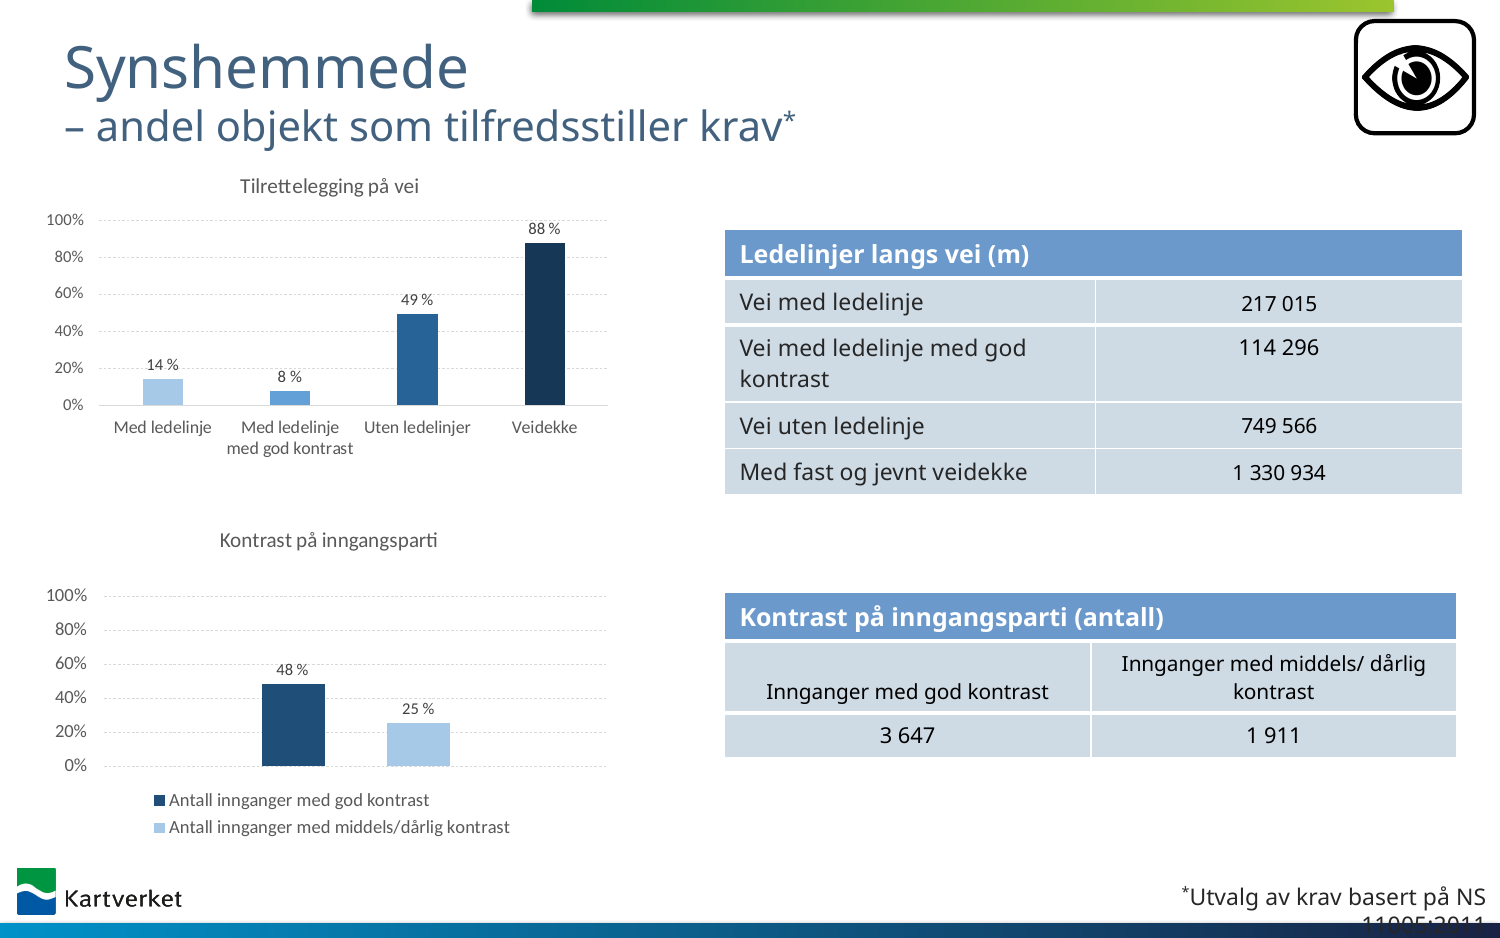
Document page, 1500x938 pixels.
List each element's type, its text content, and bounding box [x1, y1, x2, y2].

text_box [1355, 20, 1475, 134]
table_cell Med fast og jevnt veidekke [725, 449, 1095, 494]
table_cell 1 911 [1092, 715, 1456, 757]
table_cell 749 566 [1096, 403, 1462, 448]
table_cell Innganger med god kontrast [725, 643, 1090, 711]
table_cell 3 647 [725, 715, 1090, 757]
table_cell Vei med ledelinje med god kontrast [725, 327, 1095, 401]
text_box Synshemmede – andel objekt som tilfredsstiller krav* [49, 24, 1431, 158]
picture [41, 166, 618, 492]
table_header Kontrast på inngangsparti (antall) [725, 593, 1456, 639]
text_box *Utvalg av krav basert på NS 11005:2011 [1068, 873, 1500, 938]
table_header Ledelinjer langs vei (m) [725, 230, 1462, 276]
table_cell Vei uten ledelinje [725, 403, 1095, 448]
table_cell 114 296 [1096, 327, 1462, 401]
table_cell Innganger med middels/ dårlig kontrast [1092, 643, 1456, 711]
table_cell Vei med ledelinje [725, 280, 1095, 323]
picture [41, 520, 617, 846]
table_cell 1 330 934 [1096, 449, 1462, 494]
table_cell 217 015 [1096, 280, 1462, 323]
